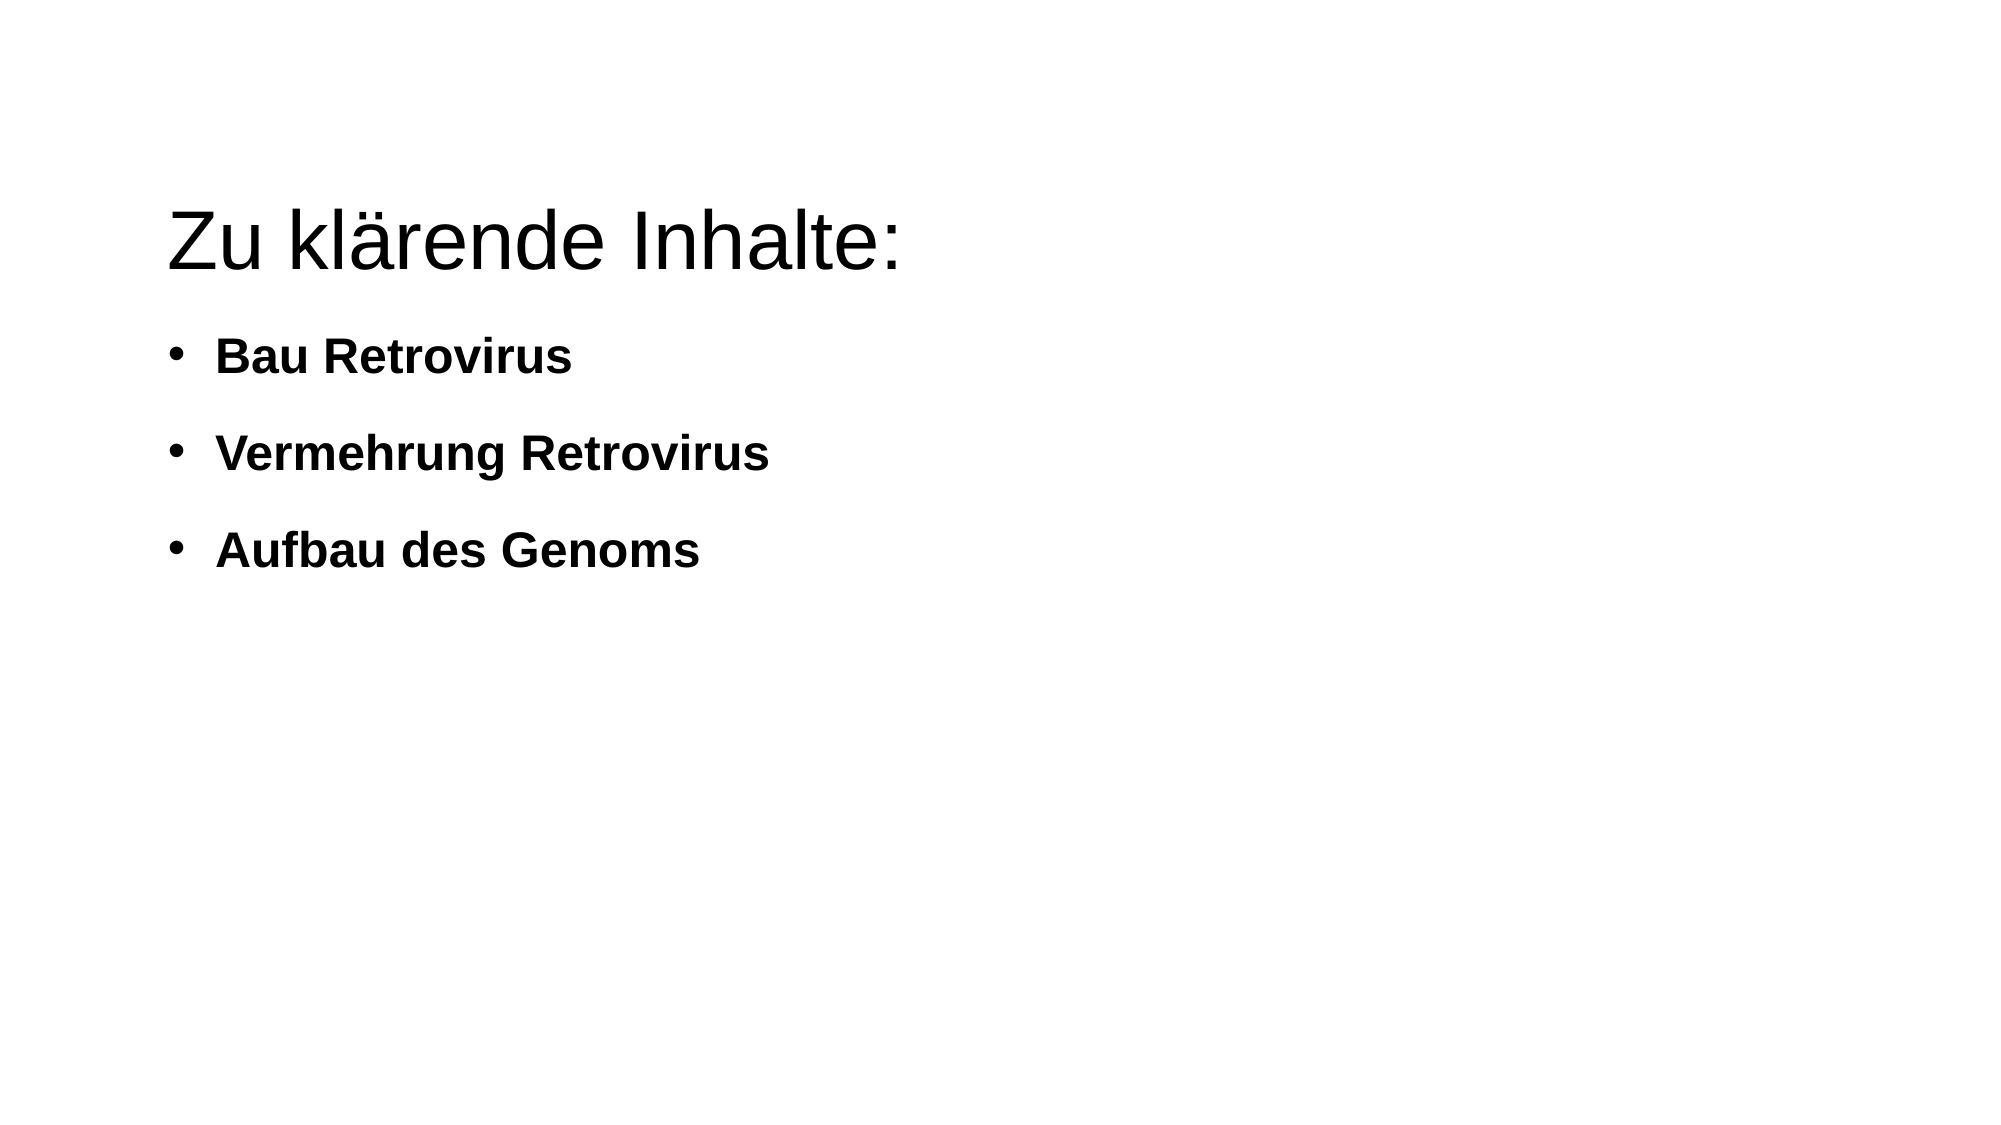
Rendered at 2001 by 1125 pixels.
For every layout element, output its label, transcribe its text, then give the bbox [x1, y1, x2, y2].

text_box Zu klärende Inhalte: Bau Retrovirus Vermehrung Retrovirus Aufbau des Genoms [153, 159, 1847, 664]
